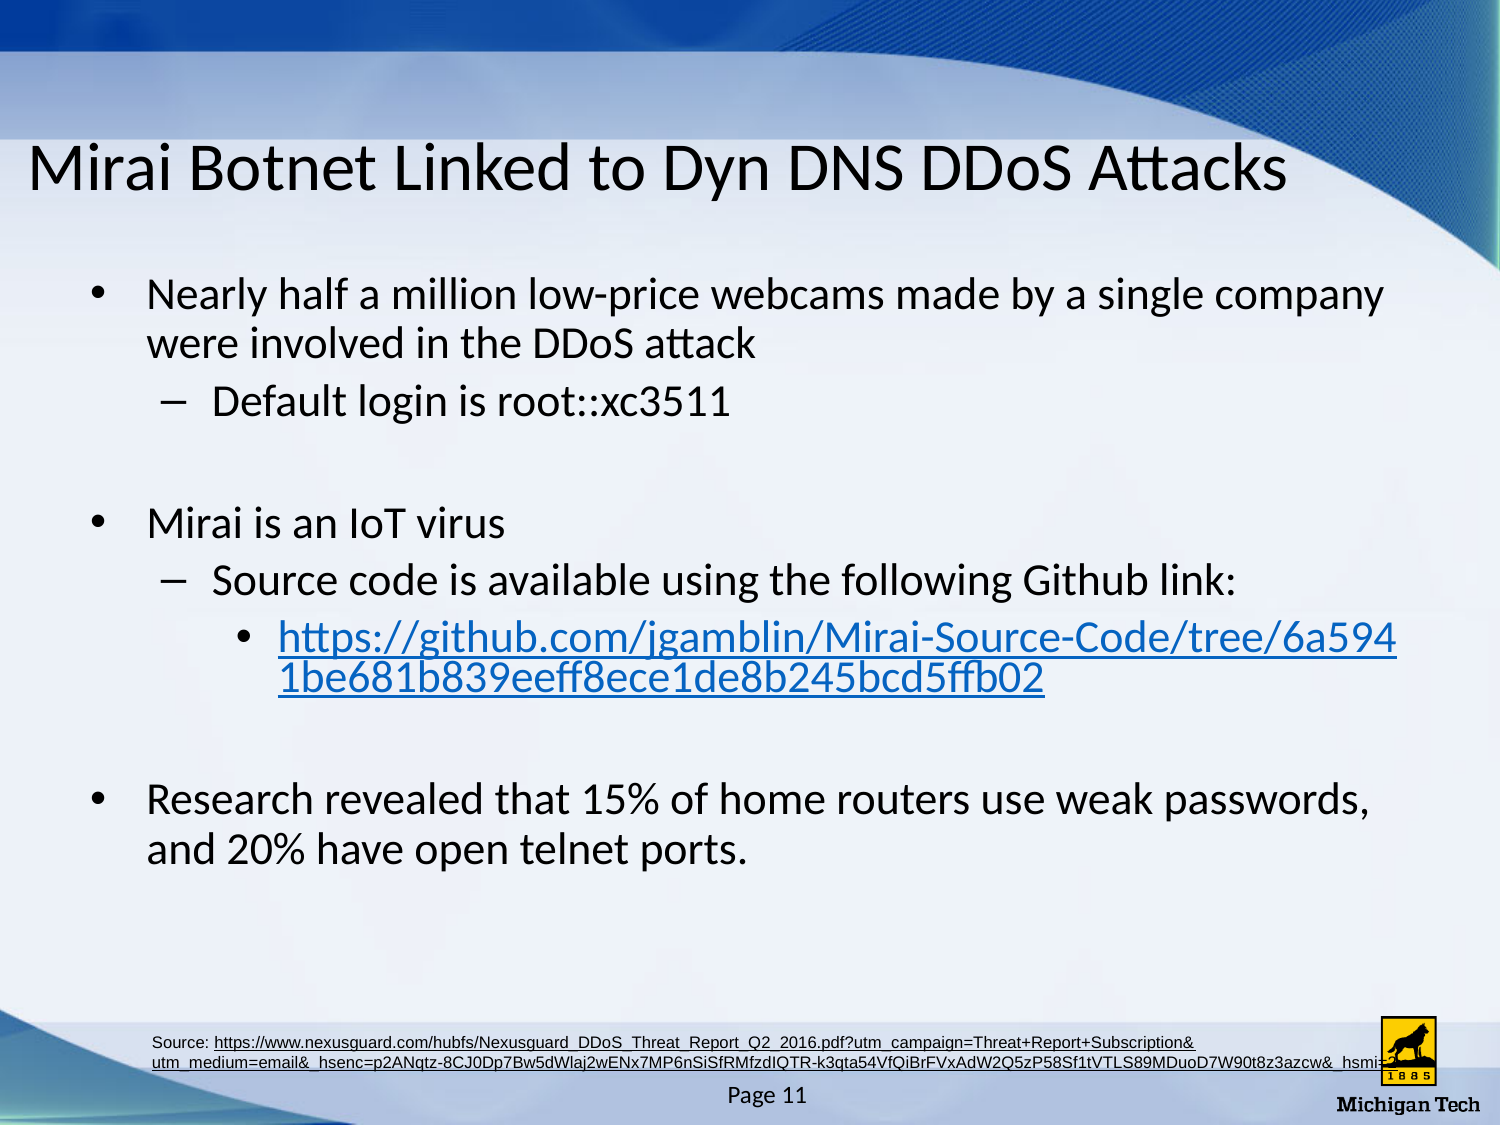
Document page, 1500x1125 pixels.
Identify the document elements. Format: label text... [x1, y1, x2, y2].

picture [0, 0, 1500, 1125]
text_box Source: https://www.nexusguard.com/hubfs/Nexusguard_DDoS_Threat_Report_Q2_2016.pdf?utm_campaign=Threat+Report+Subscription& utm_medium=email&_hsenc=p2ANqtz-8CJ0Dp7Bw5dWlaj2wENx7MP6nSiSfRMfzdIQTR-k3qta54VfQiBrFVxAdW2Q5zP58Sf1tVTLS89MDuoD7W90t8z3azcw&_hsmi=2 [136, 1024, 1425, 1100]
list Nearly half a million low-price webcams made by a single company were involved in the DDoS attack Default login is root::xc3511 Mirai is an IoT virus Source code is available using the following Github link: https://github.com/jgamblin/Mirai-Source-Code/tree/6a5941be681b839eeff8ece1de8b245bcd5ffb02 Research revealed that 15% of home routers use weak passwords, and 20% have open telnet ports. [75, 262, 1425, 1063]
title Mirai Botnet Linked to Dyn DNS DDoS Attacks [12, 75, 1338, 263]
